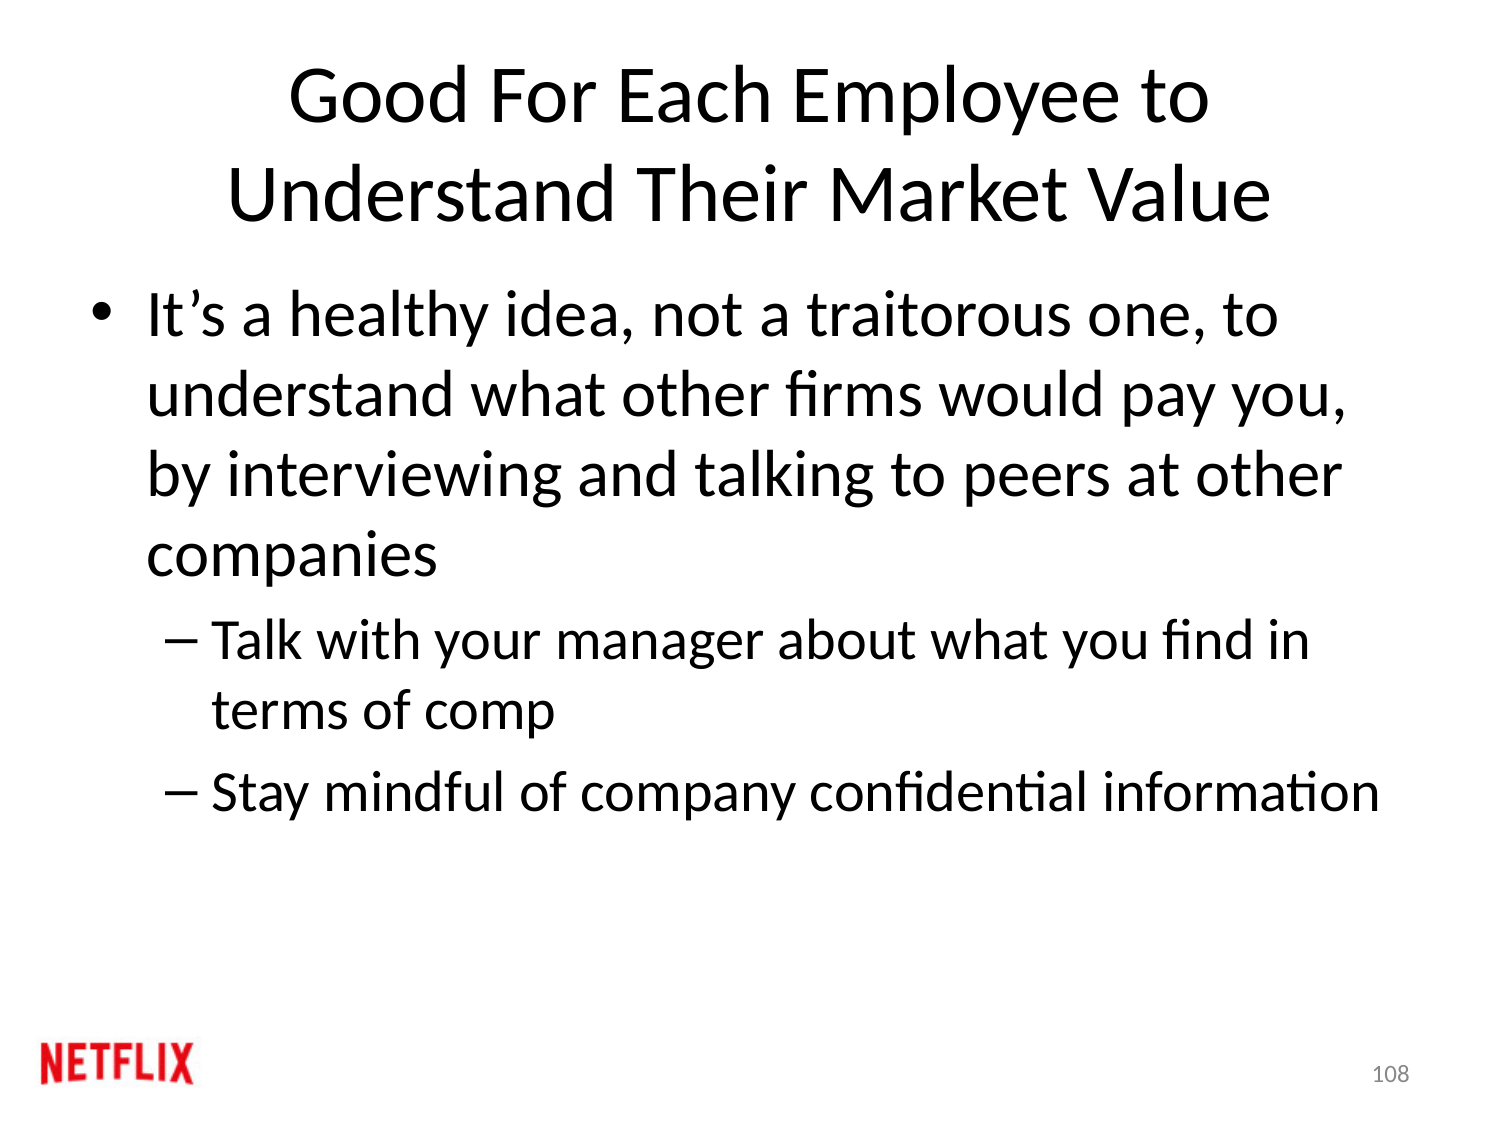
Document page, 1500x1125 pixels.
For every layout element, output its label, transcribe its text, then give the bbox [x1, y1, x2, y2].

slide_number ‹#› [1074, 1042, 1425, 1103]
picture [24, 1024, 211, 1104]
title Good For Each Employee to Understand Their Market Value [75, 45, 1425, 233]
list It’s a healthy idea, not a traitorous one, to understand what other firms would pay you, by interviewing and talking to peers at other companies Talk with your manager about what you find in terms of comp Stay mindful of company confidential information [75, 262, 1425, 1005]
